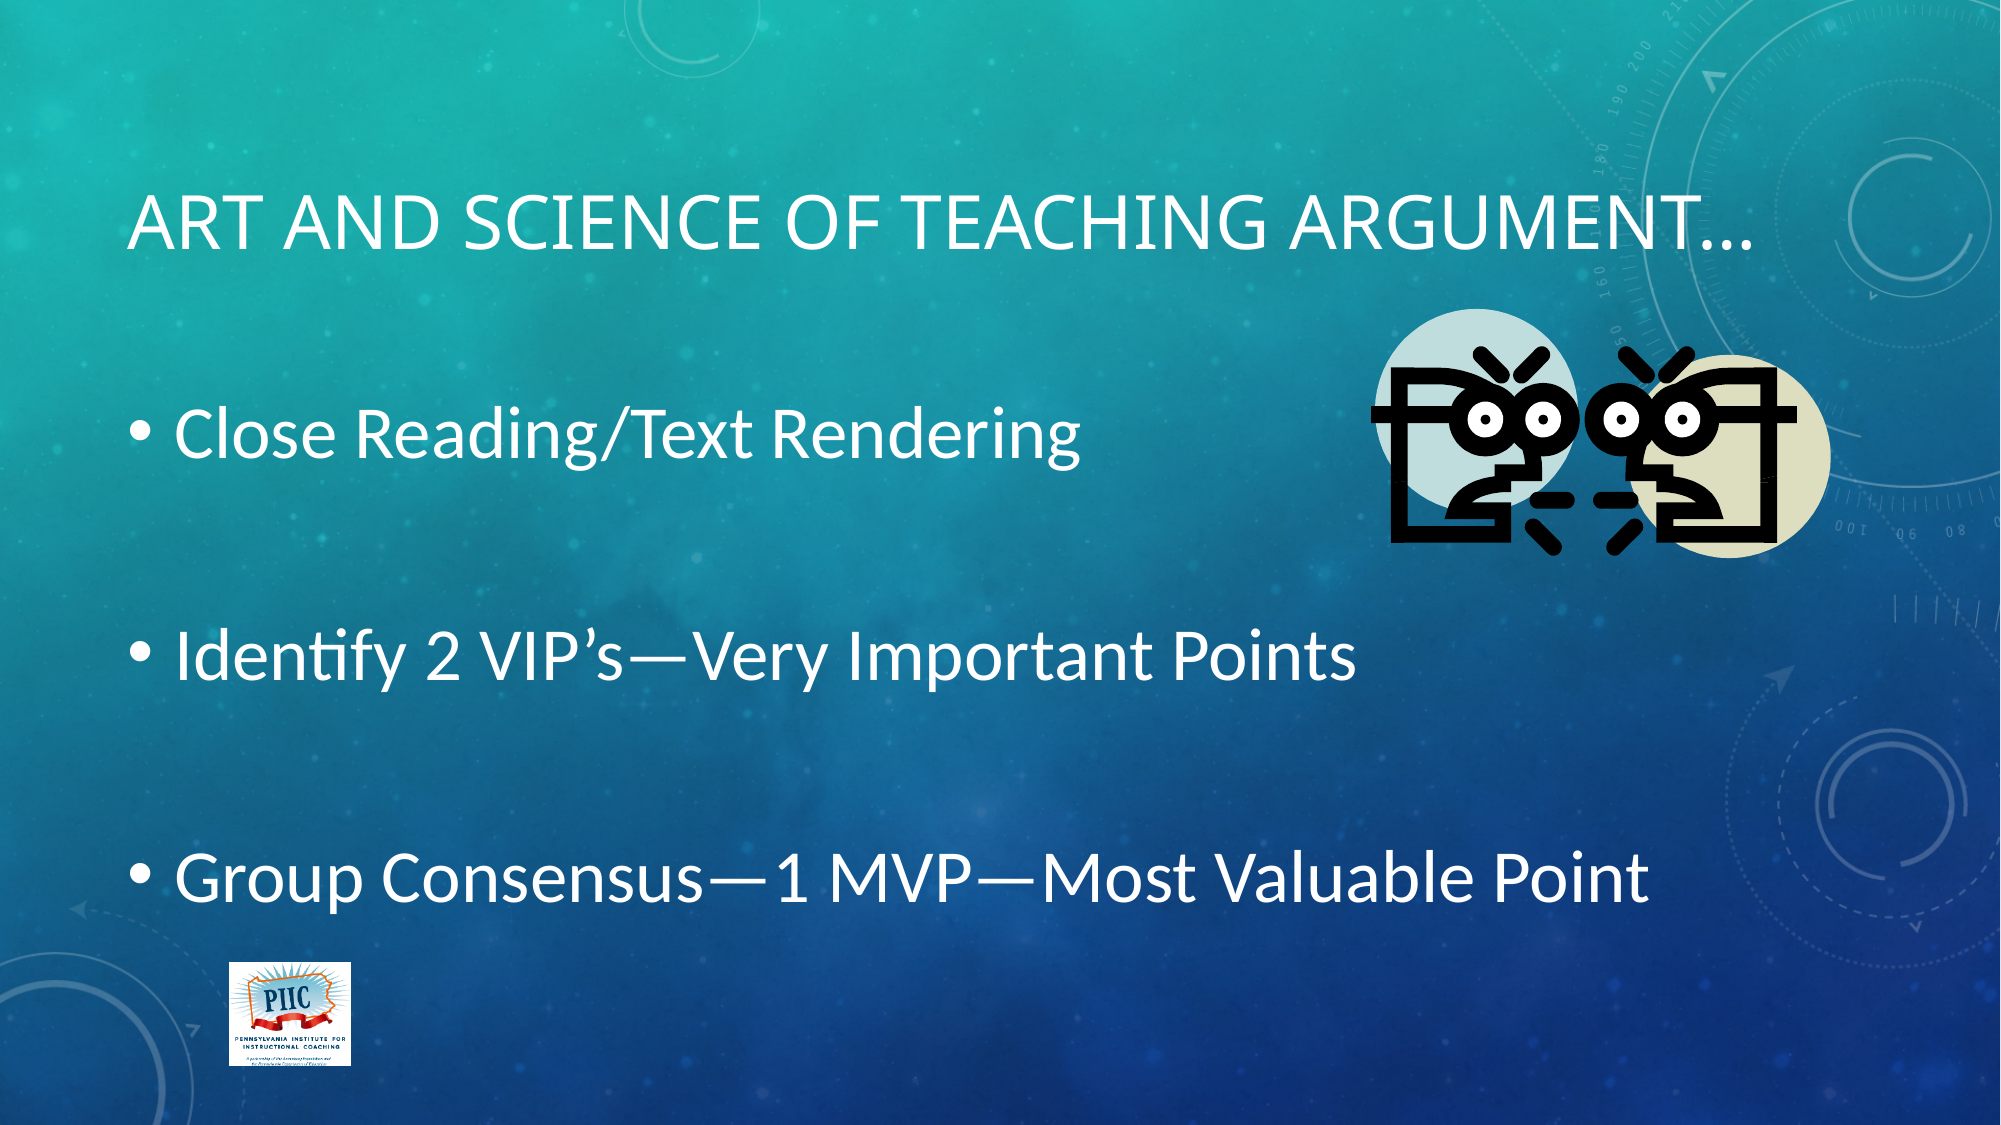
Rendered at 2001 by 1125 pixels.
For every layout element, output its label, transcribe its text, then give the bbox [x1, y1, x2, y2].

list Close Reading/Text Rendering Identify 2 VIP’s—Very Important Points Group Consensus—1 MVP—Most Valuable Point [112, 351, 1775, 951]
picture [0, 0, 2001, 1125]
title Art and Science of teaching ArGument… [112, 99, 1775, 339]
